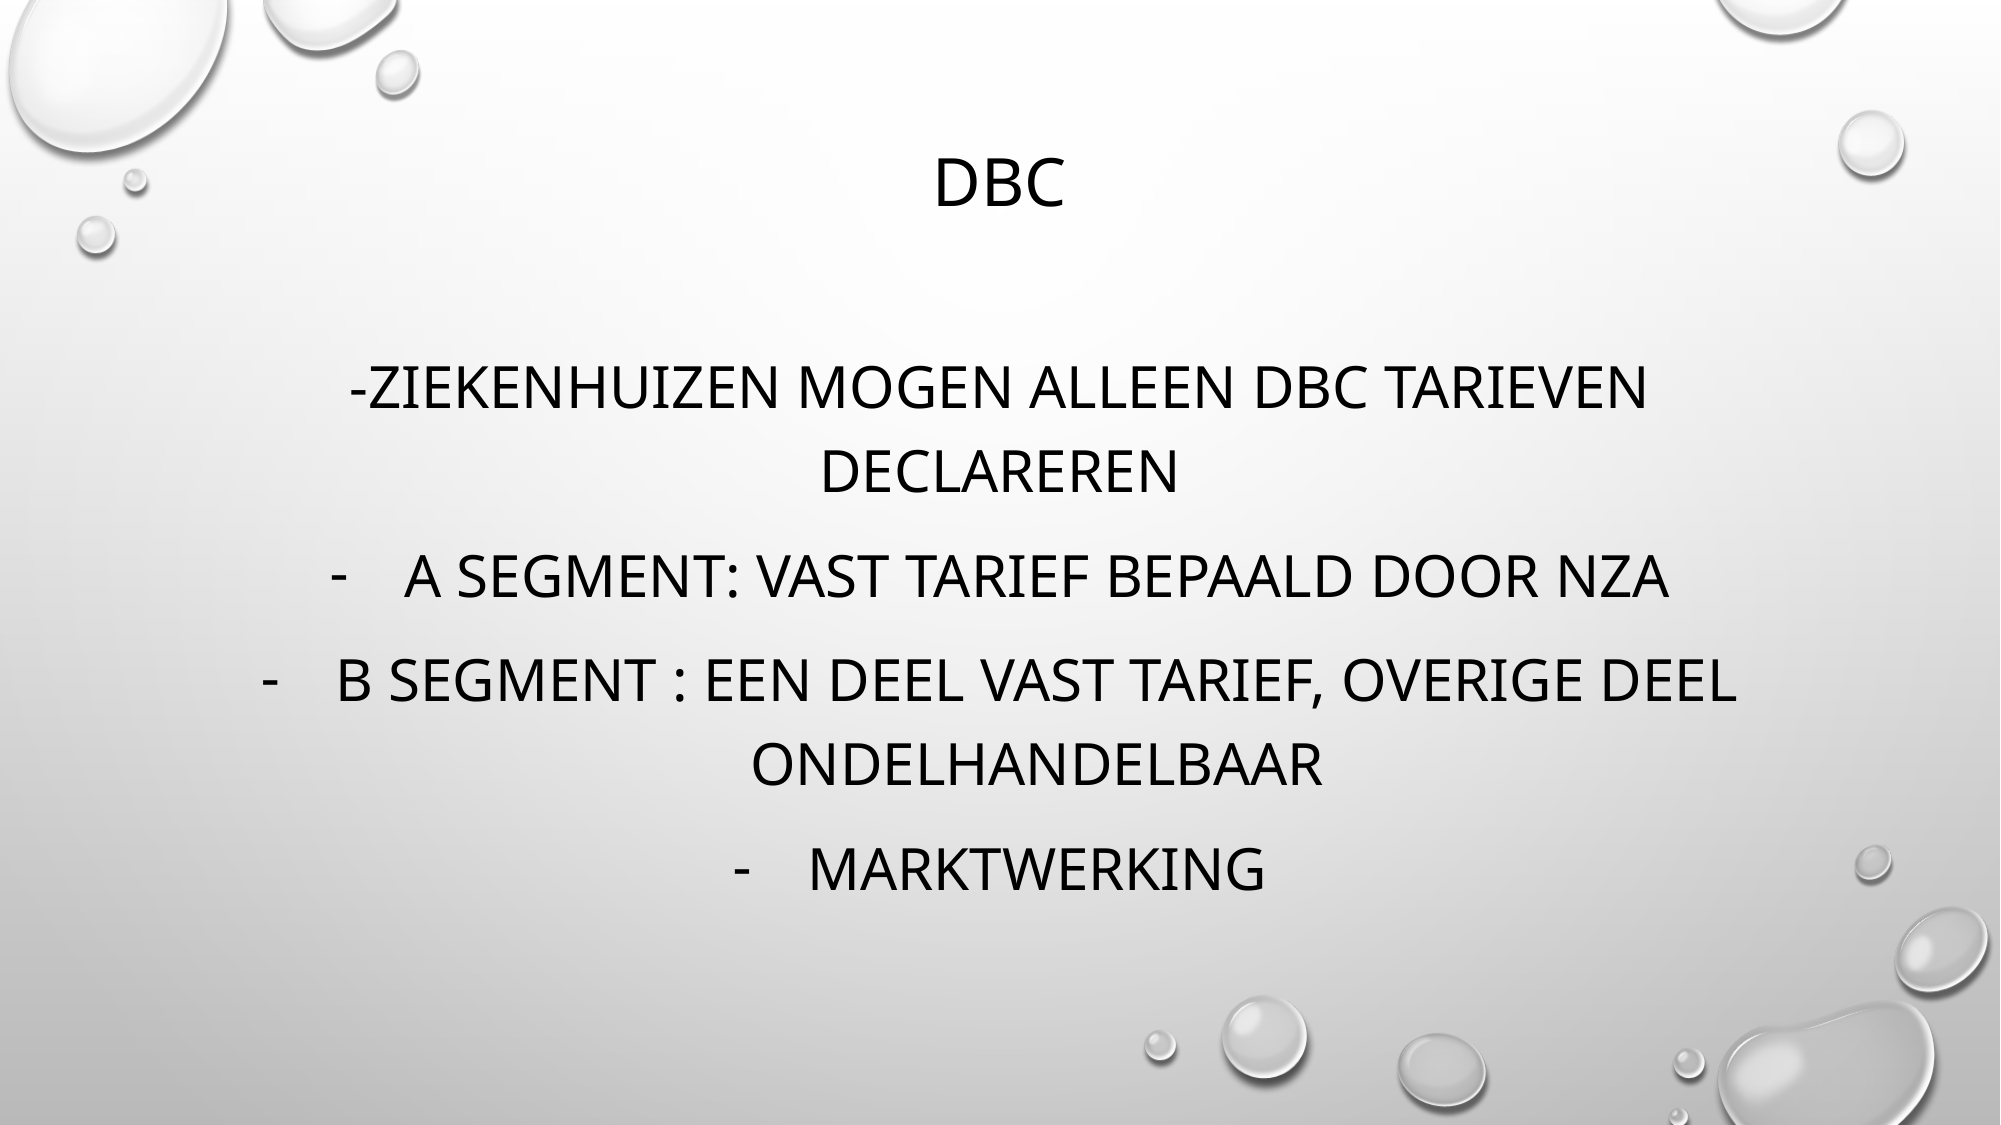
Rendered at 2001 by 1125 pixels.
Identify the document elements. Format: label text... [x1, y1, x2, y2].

picture [0, 0, 2000, 1125]
title DBC [149, 99, 1851, 245]
list -ziekenhuizen mogen alleen DBC tarieven declareren A segment: vast tarief bepaald door NZA B segment : een deel vast tarief, overige deel ondelhandelbaar marktwerking [149, 245, 1851, 993]
